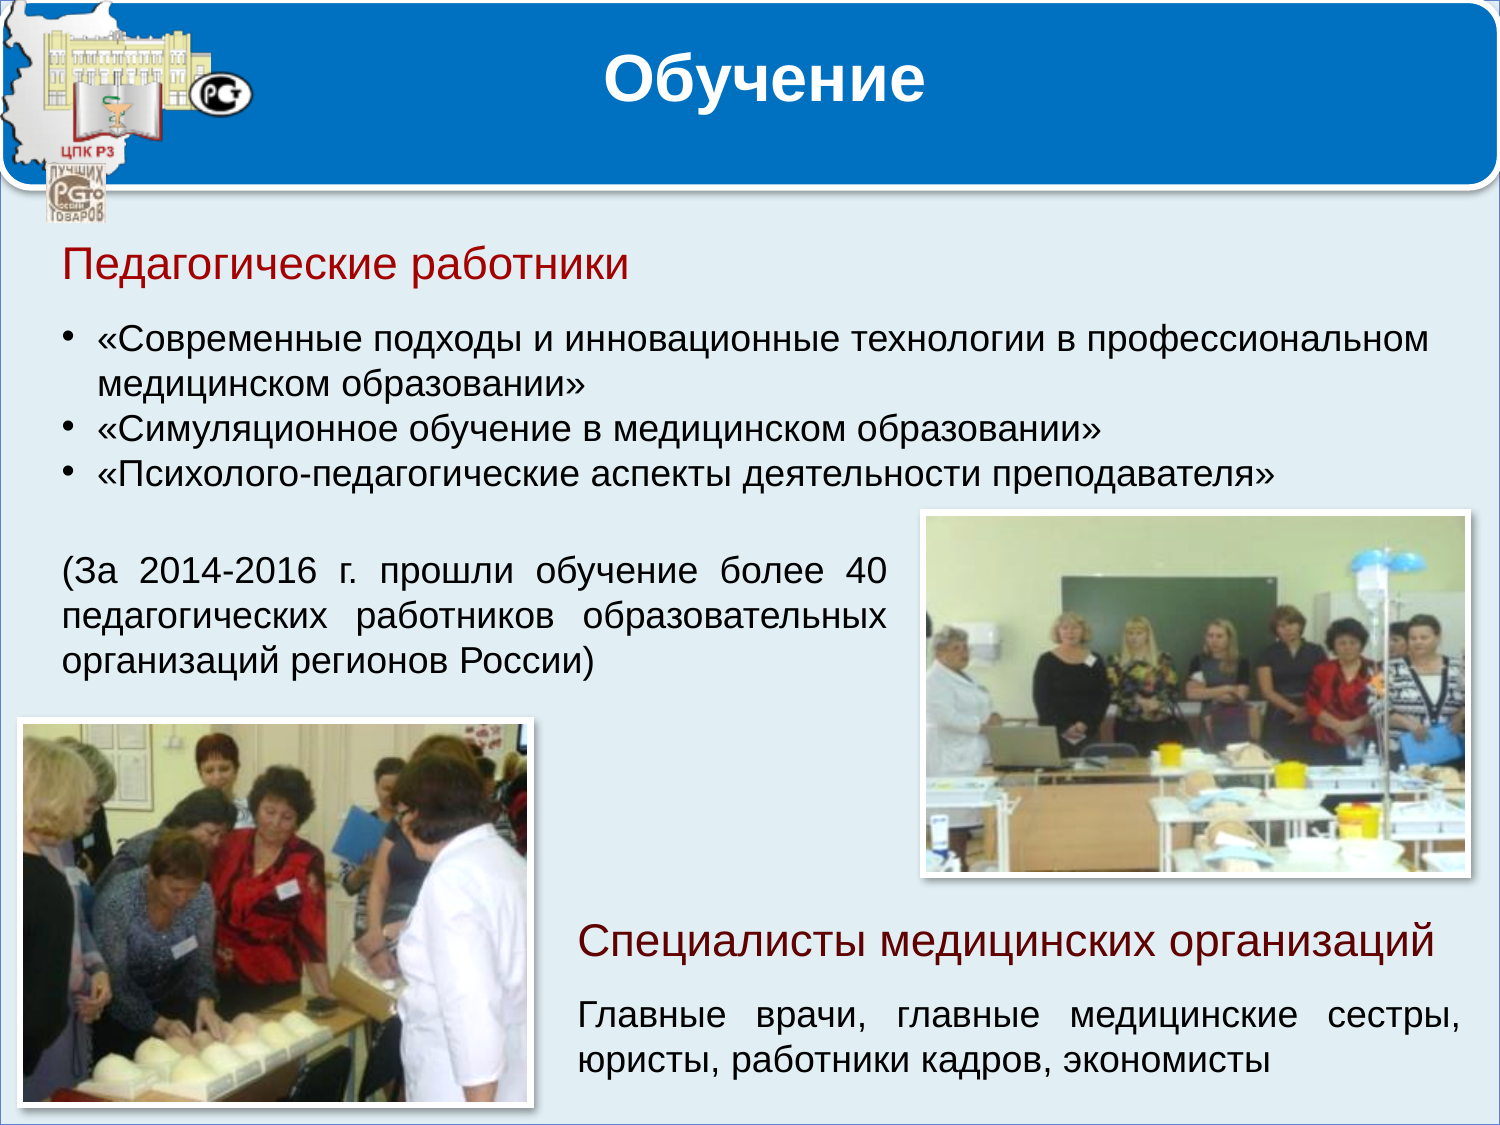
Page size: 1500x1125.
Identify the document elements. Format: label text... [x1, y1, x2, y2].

text_box (За 2014-2016 г. прошли обучение более 40 педагогических работников образовательных организаций регионов России) [46, 538, 903, 689]
picture [0, 0, 211, 223]
text_box Специалисты медицинских организаций Главные врачи, главные медицинские сестры, юристы, работники кадров, экономисты [562, 902, 1477, 1088]
title Обучение [58, 0, 1472, 151]
picture [23, 723, 528, 1102]
text_box Педагогические работники «Современные подходы и инновационные технологии в профессиональном медицинском образовании» «Симуляционное обучение в медицинском образовании» «Психолого-педагогические аспекты деятельности преподавателя» [46, 226, 1489, 501]
picture [925, 515, 1466, 872]
